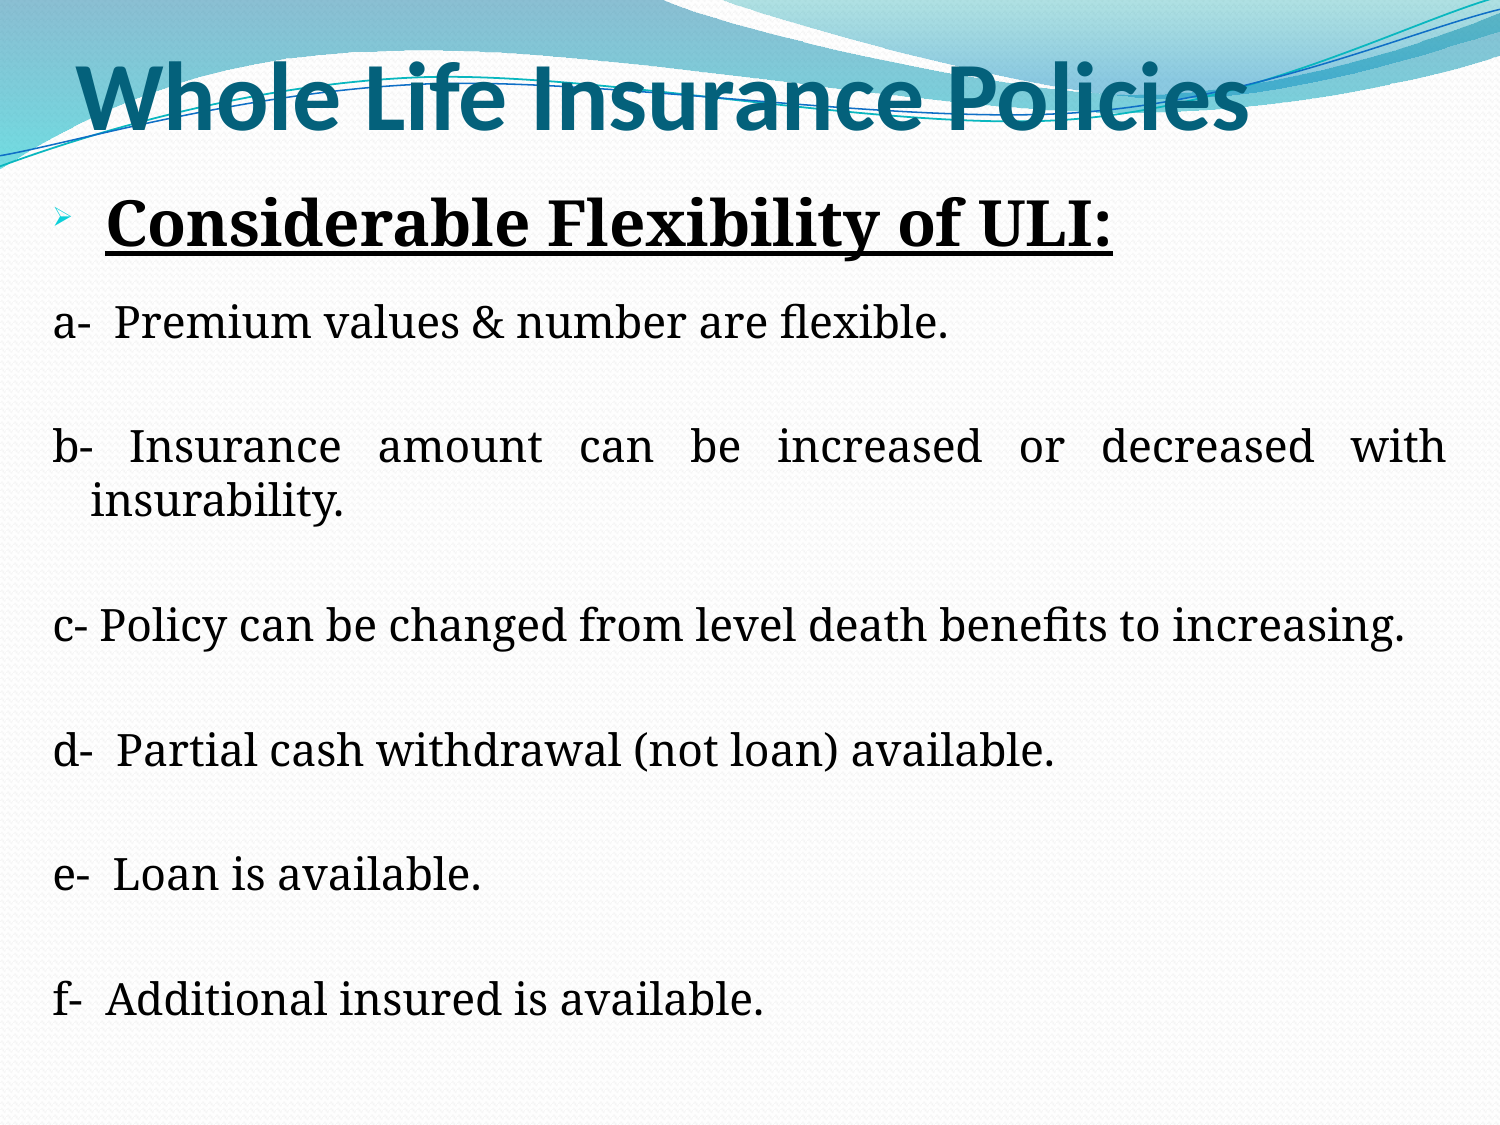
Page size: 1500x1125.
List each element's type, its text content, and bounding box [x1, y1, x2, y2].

title Whole Life Insurance Policies [75, 24, 1425, 150]
list Considerable Flexibility of ULI: a- Premium values & number are flexible. b- Insurance amount can be increased or decreased with insurability. c- Policy can be changed from level death benefits to increasing. d- Partial cash withdrawal (not loan) available. e- Loan is available. f- Additional insured is available. [37, 174, 1463, 1088]
